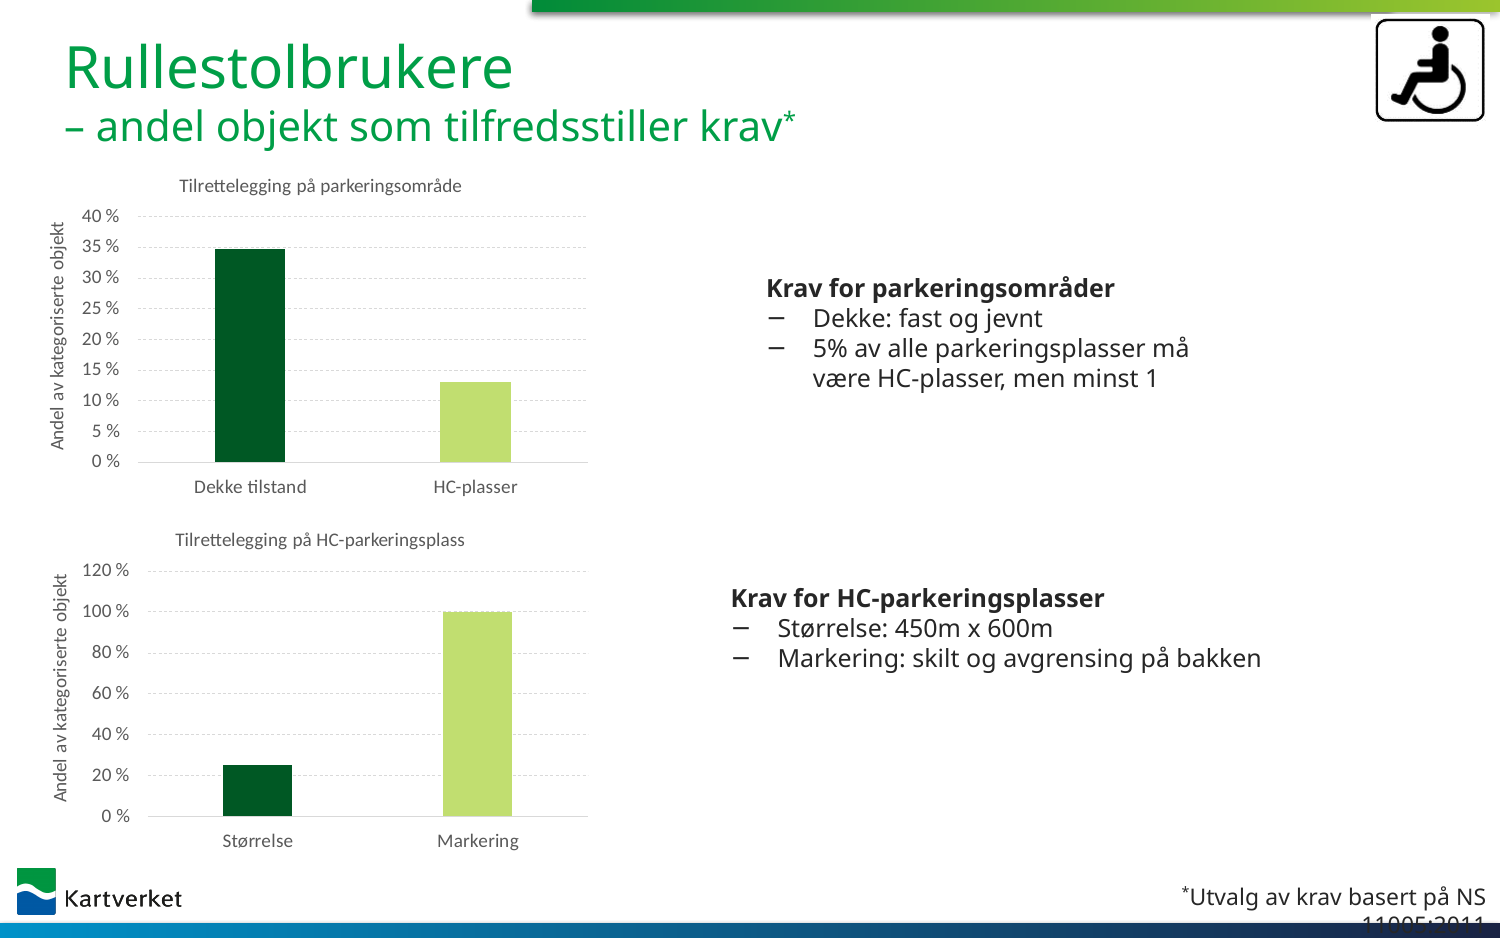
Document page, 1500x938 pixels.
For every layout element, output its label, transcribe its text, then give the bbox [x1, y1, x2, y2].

text_box Krav for HC-parkeringsplasser Størrelse: 450m x 600m Markering: skilt og avgrensing på bakken [715, 574, 1278, 680]
text_box *Utvalg av krav basert på NS 11005:2011 [1068, 873, 1500, 938]
text_box Rullestolbrukere – andel objekt som tilfredsstiller krav* [49, 23, 1431, 158]
text_box Krav for parkeringsområder Dekke: fast og jevnt 5% av alle parkeringsplasser må være HC-plasser, men minst 1 [751, 264, 1232, 400]
picture [41, 520, 599, 859]
picture [41, 166, 599, 505]
picture [1371, 13, 1491, 127]
